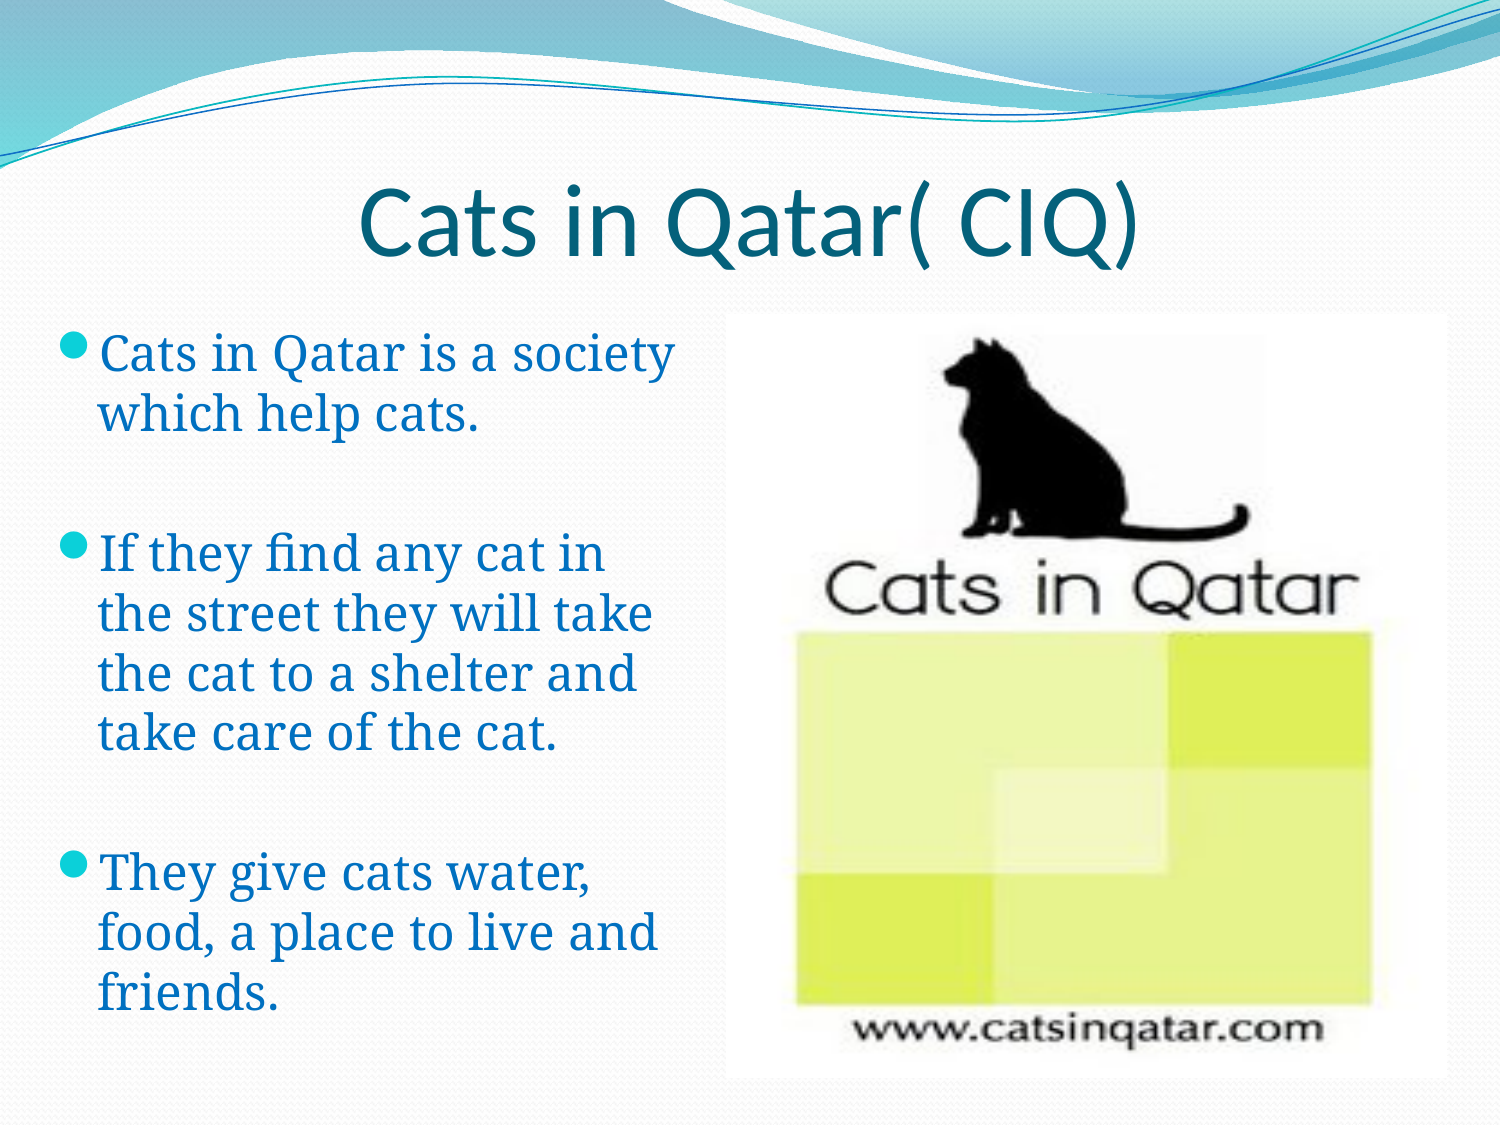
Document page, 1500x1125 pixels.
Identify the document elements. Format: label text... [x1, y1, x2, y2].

picture [726, 314, 1448, 1079]
title Cats in Qatar( CIQ) [76, 90, 1427, 278]
list Cats in Qatar is a society which help cats. If they find any cat in the street they will take the cat to a shelter and take care of the cat. They give cats water, food, a place to live and friends. [41, 314, 704, 1042]
